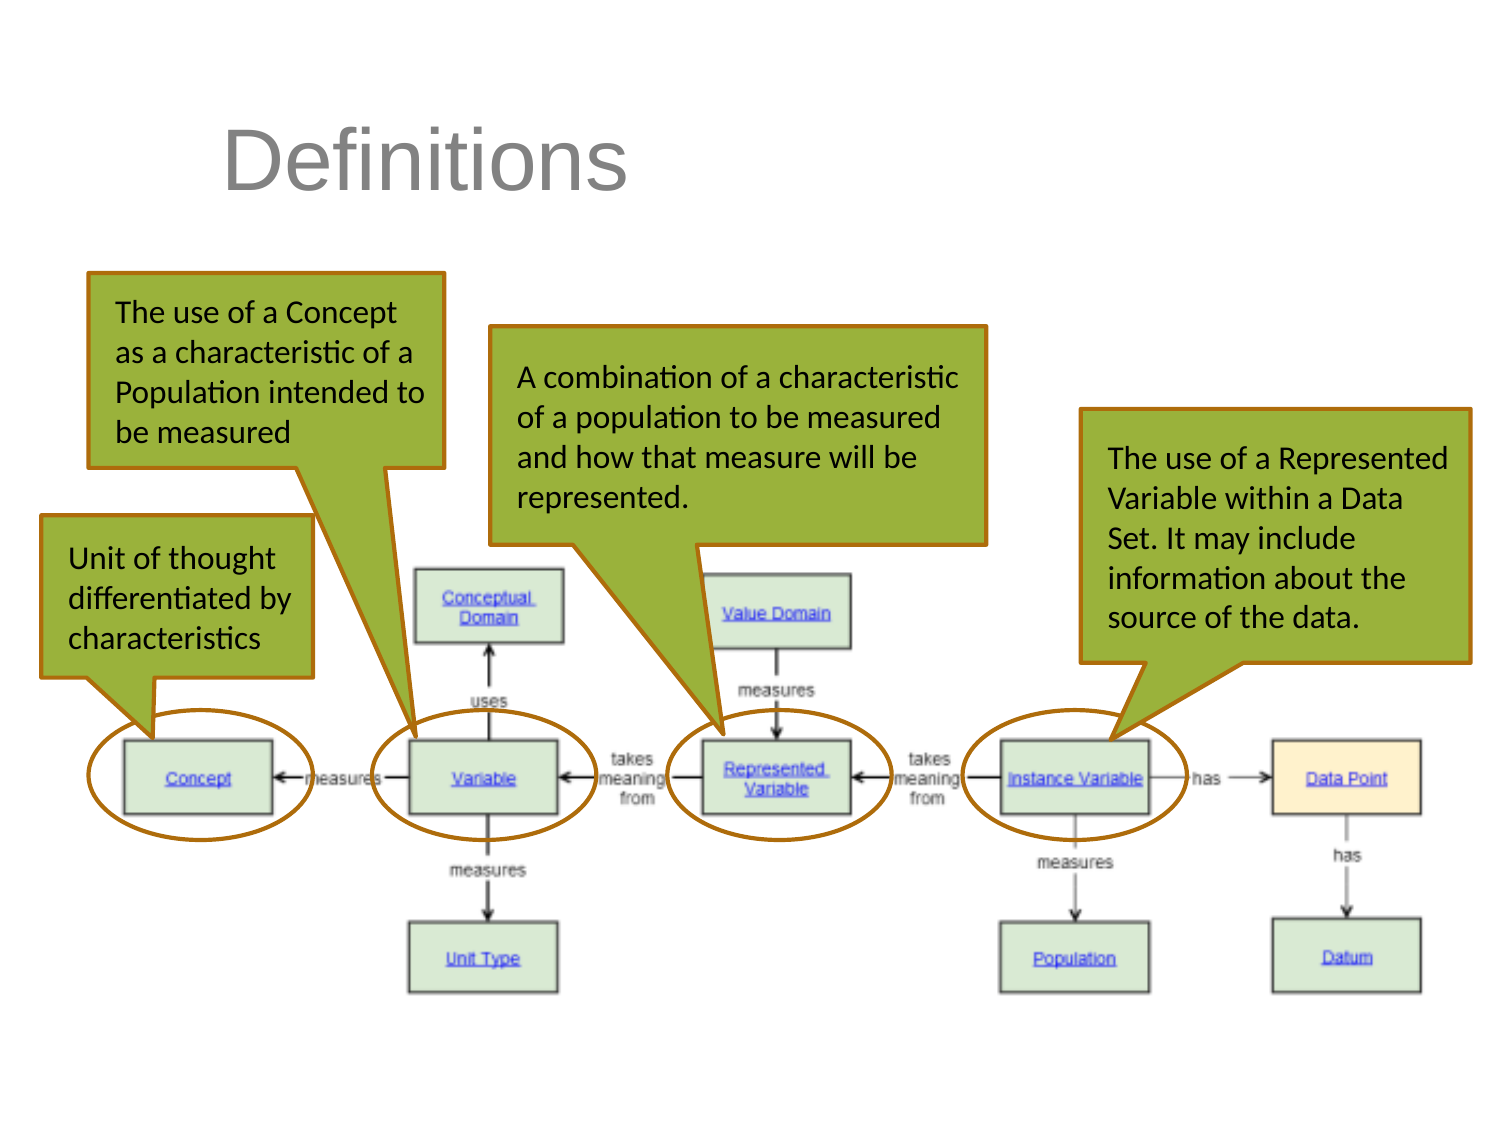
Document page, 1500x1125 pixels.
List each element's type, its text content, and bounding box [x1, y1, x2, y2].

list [100, 556, 1446, 1018]
text_box The use of a Concept as a characteristic of a Population intended to be measured [86, 270, 447, 554]
title Definitions [206, 62, 1425, 250]
text_box A combination of a characteristic of a population to be measured and how that measure will be represented. [488, 324, 989, 554]
text_box Unit of thought differentiated by characteristics [39, 513, 316, 689]
text_box [86, 749, 95, 801]
text_box The use of a Represented Variable within a Data Set. It may include information about the source of the data. [1078, 406, 1473, 665]
